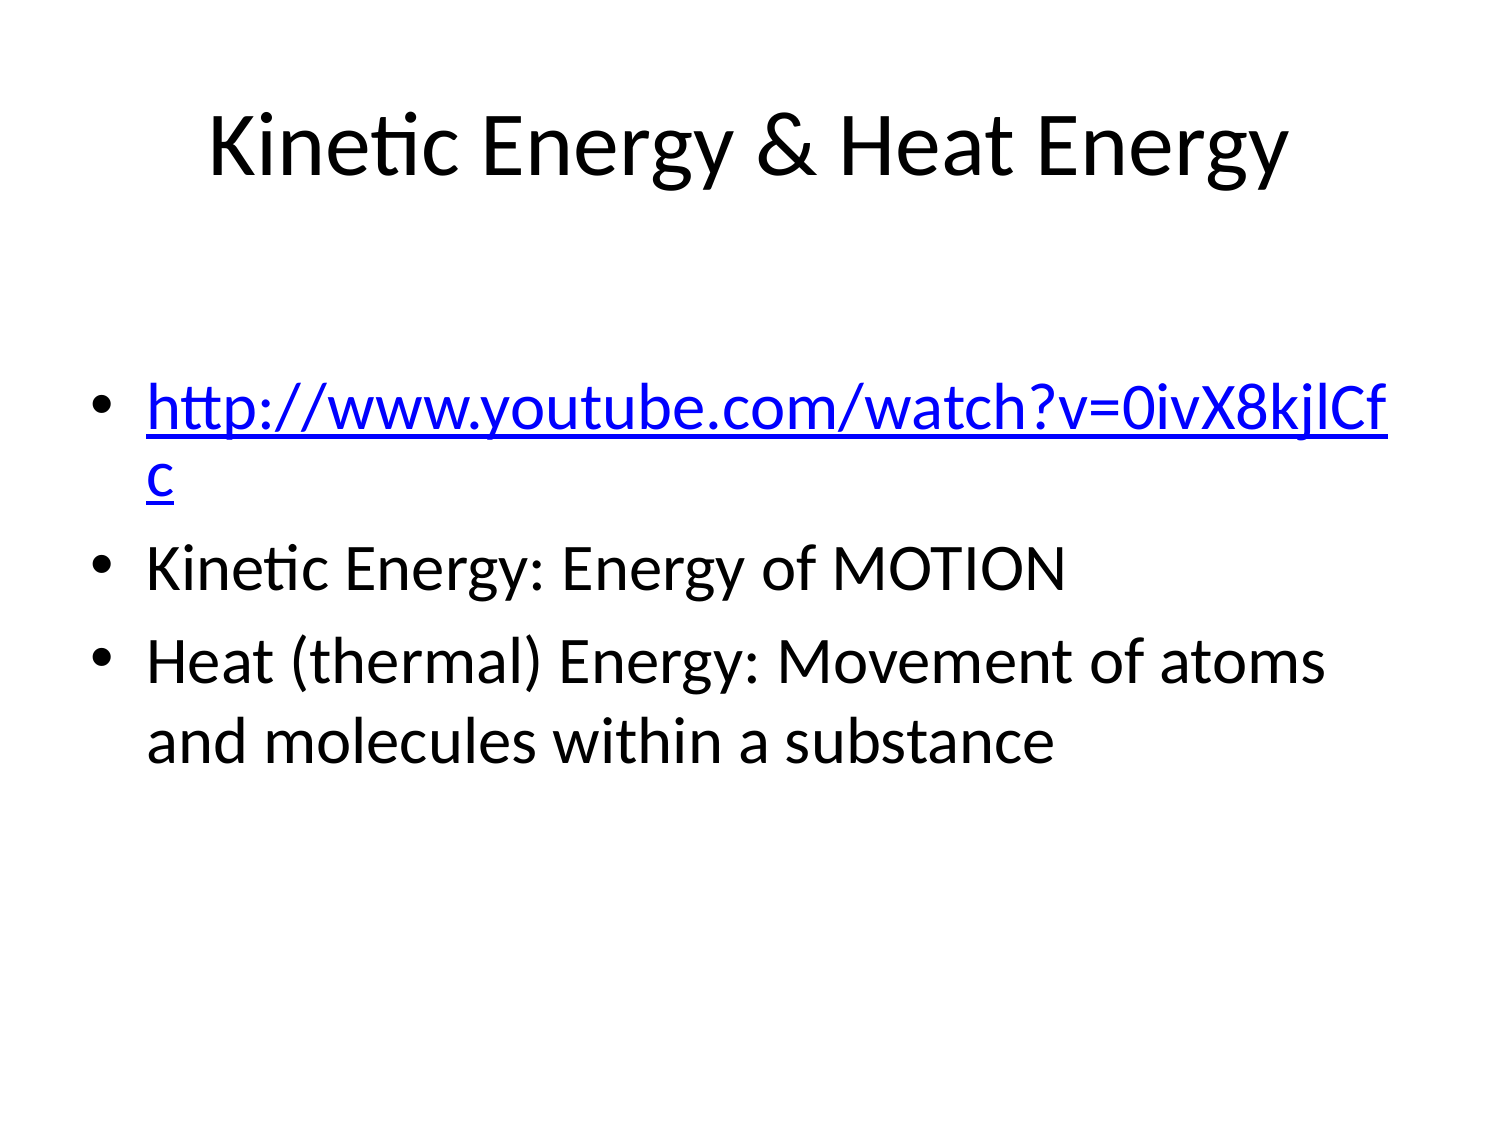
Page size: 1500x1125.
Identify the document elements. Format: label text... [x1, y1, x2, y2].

title Kinetic Energy & Heat Energy [75, 45, 1425, 233]
list http://www.youtube.com/watch?v=0ivX8kjlCfc Kinetic Energy: Energy of MOTION Heat (thermal) Energy: Movement of atoms and molecules within a substance [75, 262, 1425, 1005]
